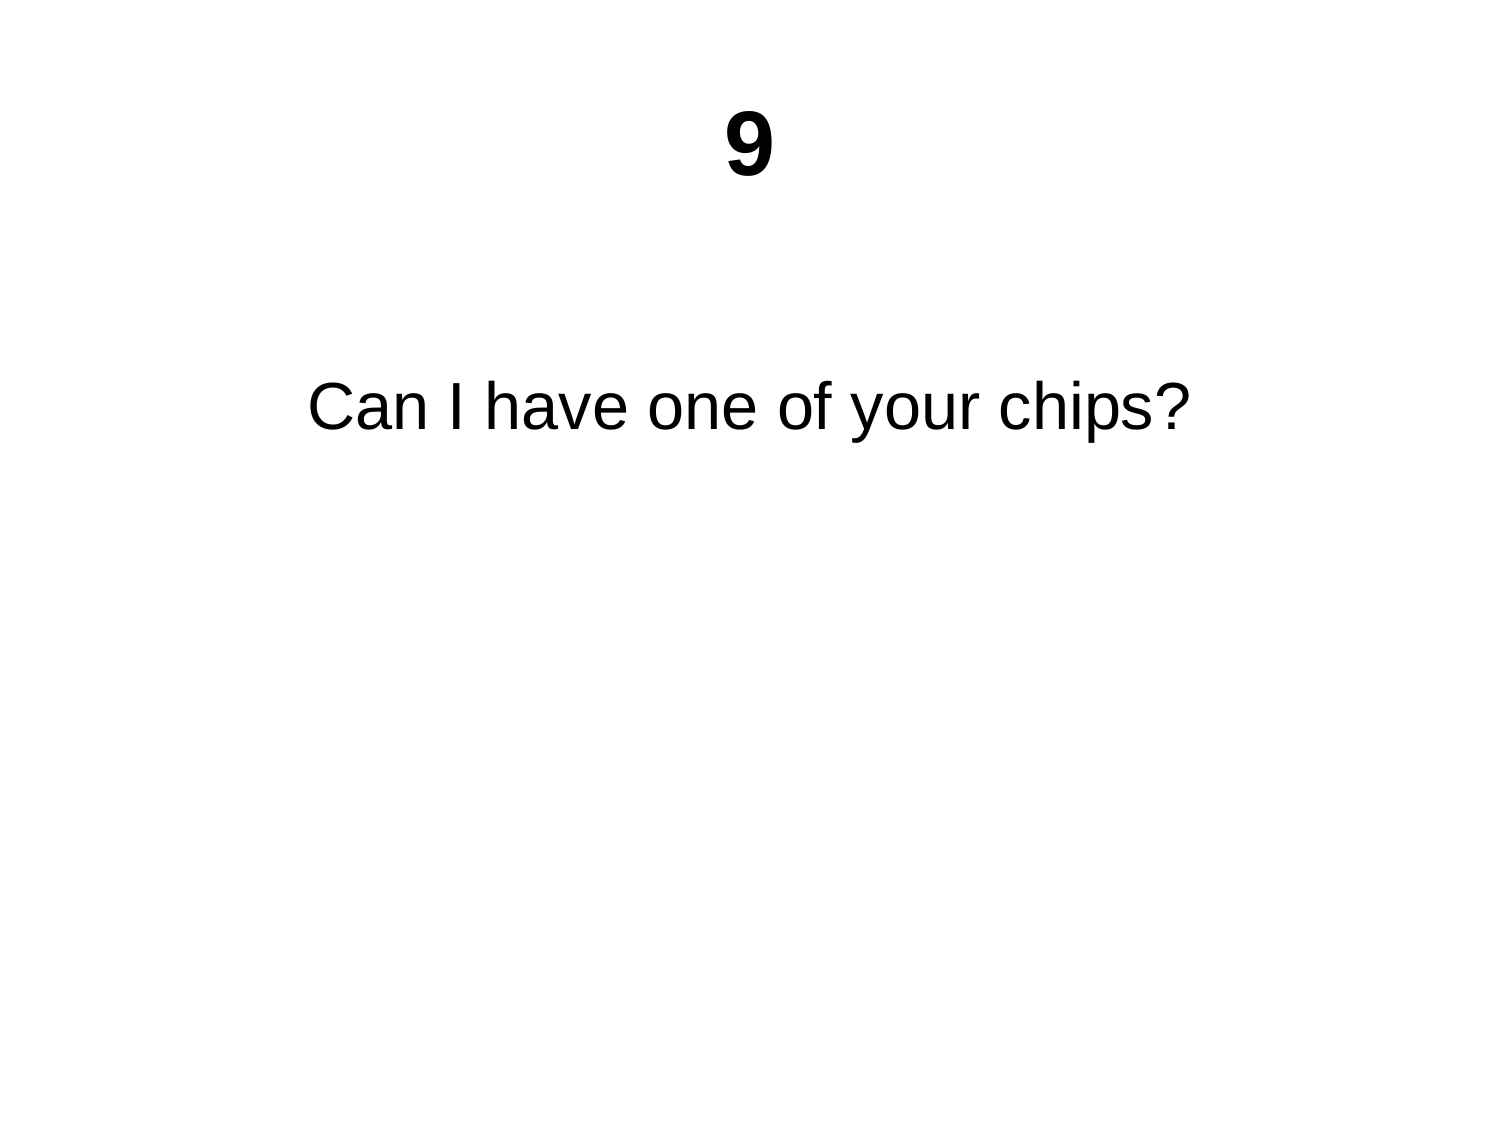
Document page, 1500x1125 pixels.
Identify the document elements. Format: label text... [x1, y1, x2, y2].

title 9 [74, 44, 1426, 233]
list Can I have one of your chips? [74, 262, 1426, 1006]
